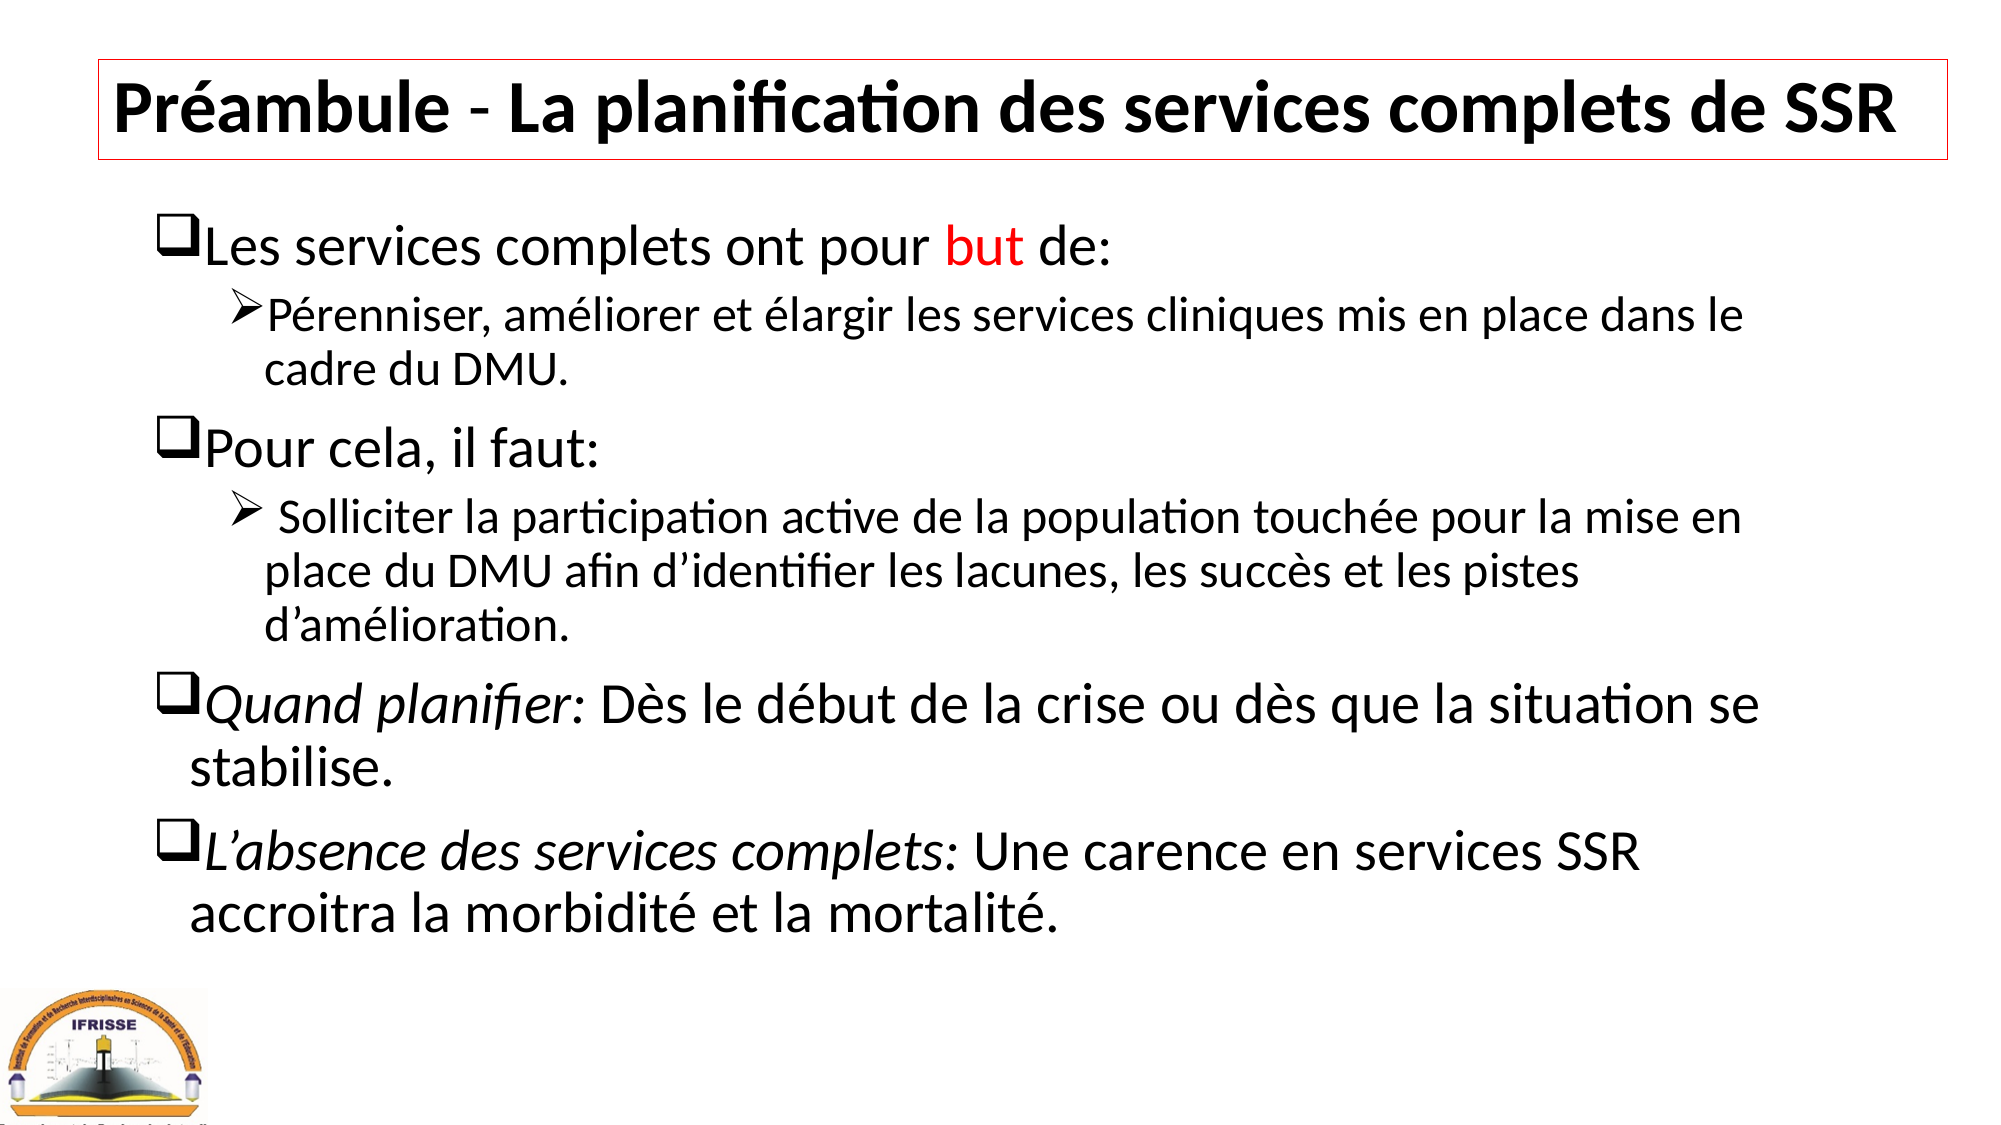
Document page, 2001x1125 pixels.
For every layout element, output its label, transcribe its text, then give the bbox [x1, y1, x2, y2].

title Préambule - La planification des services complets de SSR [98, 59, 1948, 160]
list Les services complets ont pour but de: Pérenniser, améliorer et élargir les services cliniques mis en place dans le cadre du DMU. Pour cela, il faut: Solliciter la participation active de la population touchée pour la mise en place du DMU afin d’identifier les lacunes, les succès et les pistes d’amélioration. Quand planifier: Dès le début de la crise ou dès que la situation se stabilise. L’absence des services complets: Une carence en services SSR accroitra la morbidité et la mortalité. [137, 207, 1863, 961]
picture [0, 988, 208, 1125]
